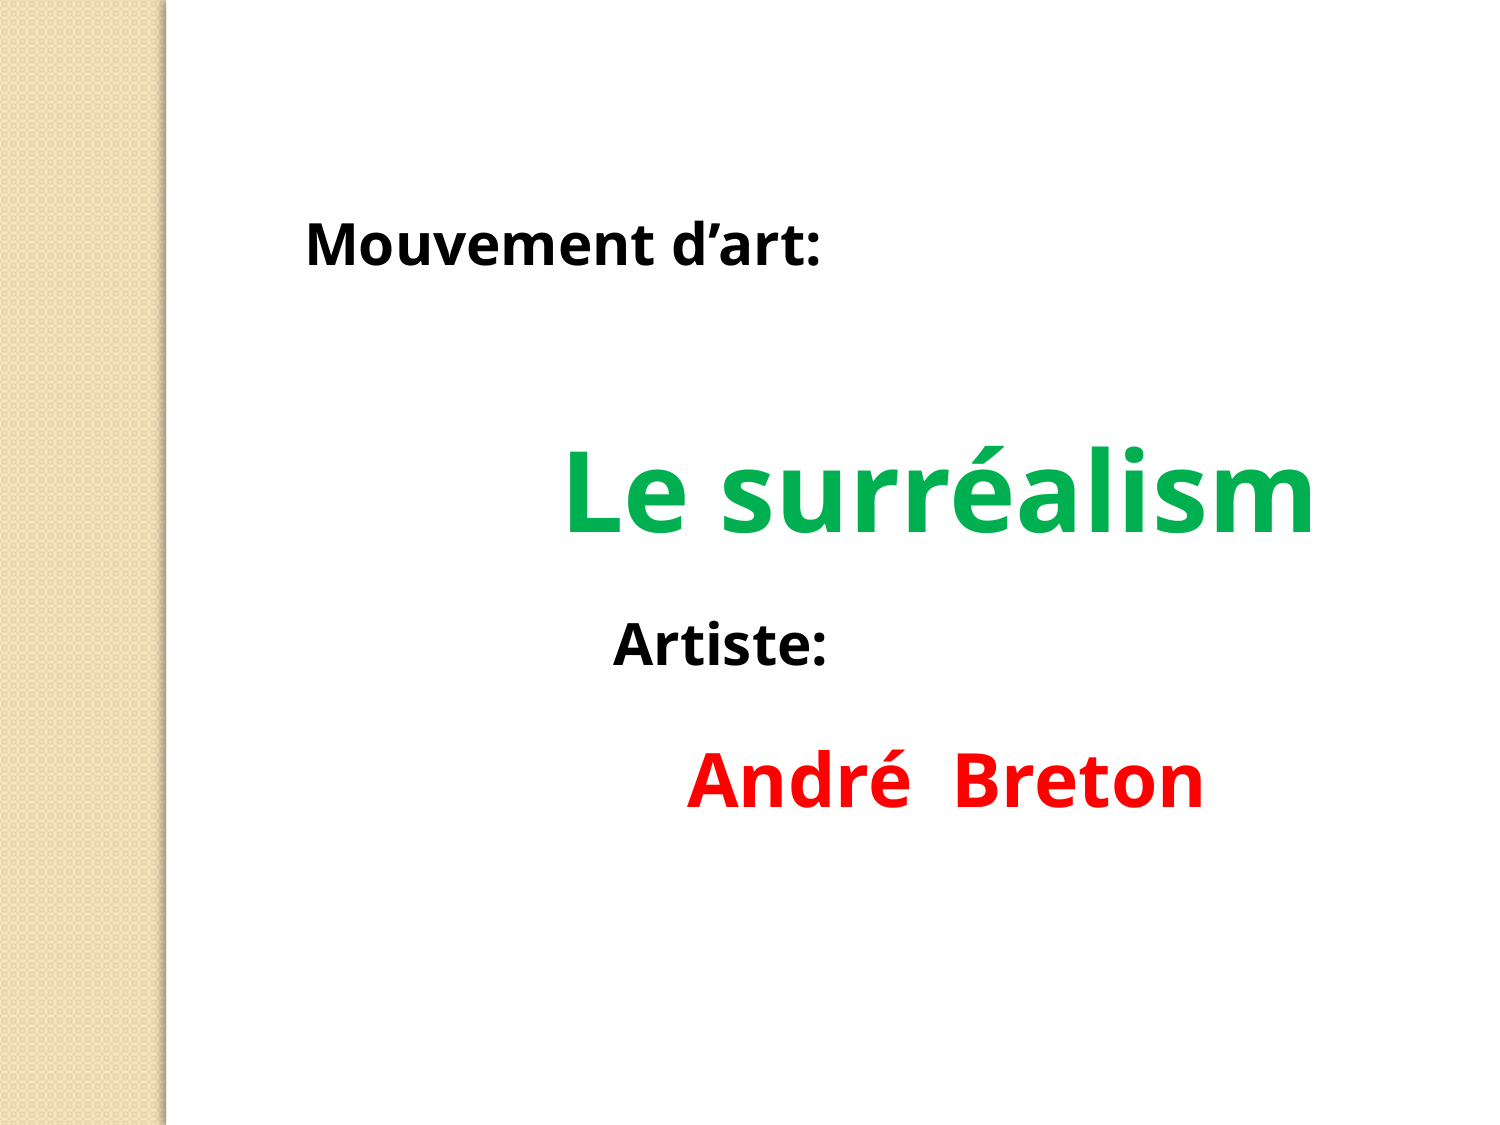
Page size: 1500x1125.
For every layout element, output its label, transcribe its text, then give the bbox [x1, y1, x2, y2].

text_box André​ Breton [672, 724, 1242, 830]
text_box Artiste: [598, 600, 844, 685]
text_box Le surr​é​alism [545, 412, 1363, 563]
text_box Mouvement d’art: [289, 200, 837, 285]
